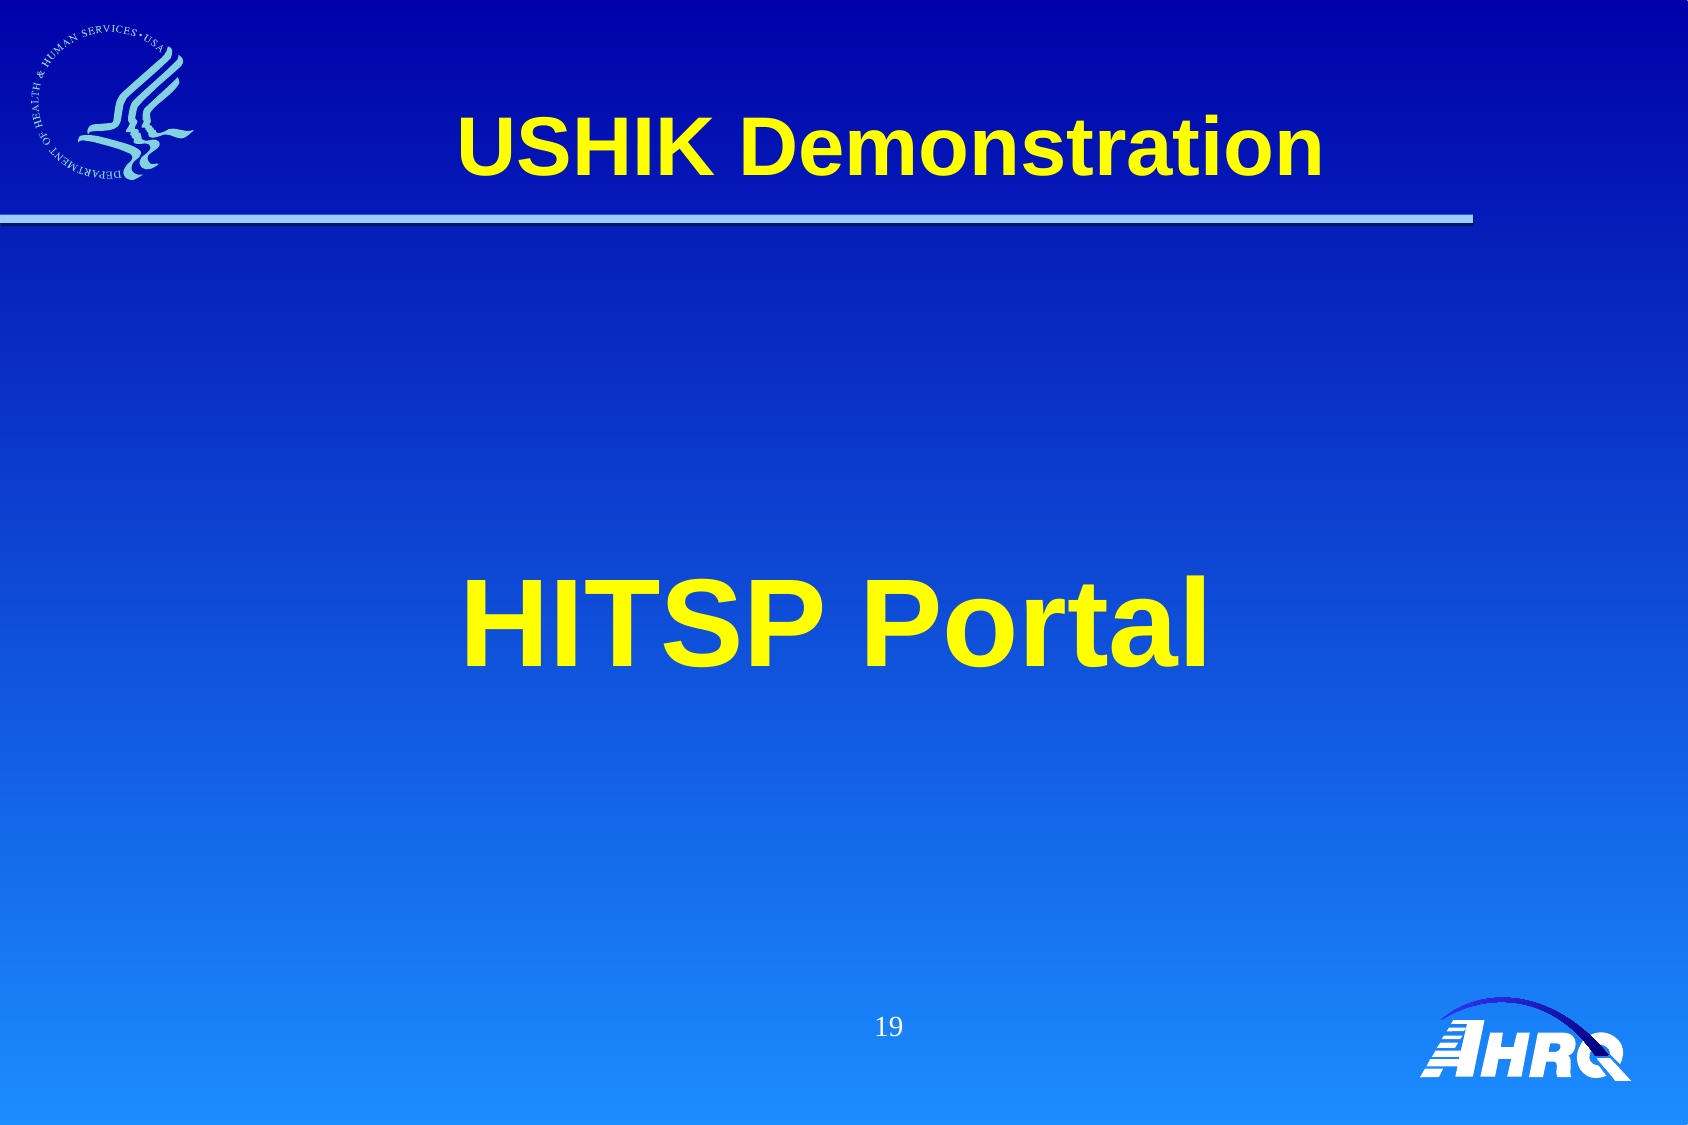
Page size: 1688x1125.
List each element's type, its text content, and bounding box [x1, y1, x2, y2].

title USHIK Demonstration [218, 56, 1588, 202]
list HITSP Portal [79, 241, 1631, 1043]
slide_number 19 [468, 999, 919, 1079]
